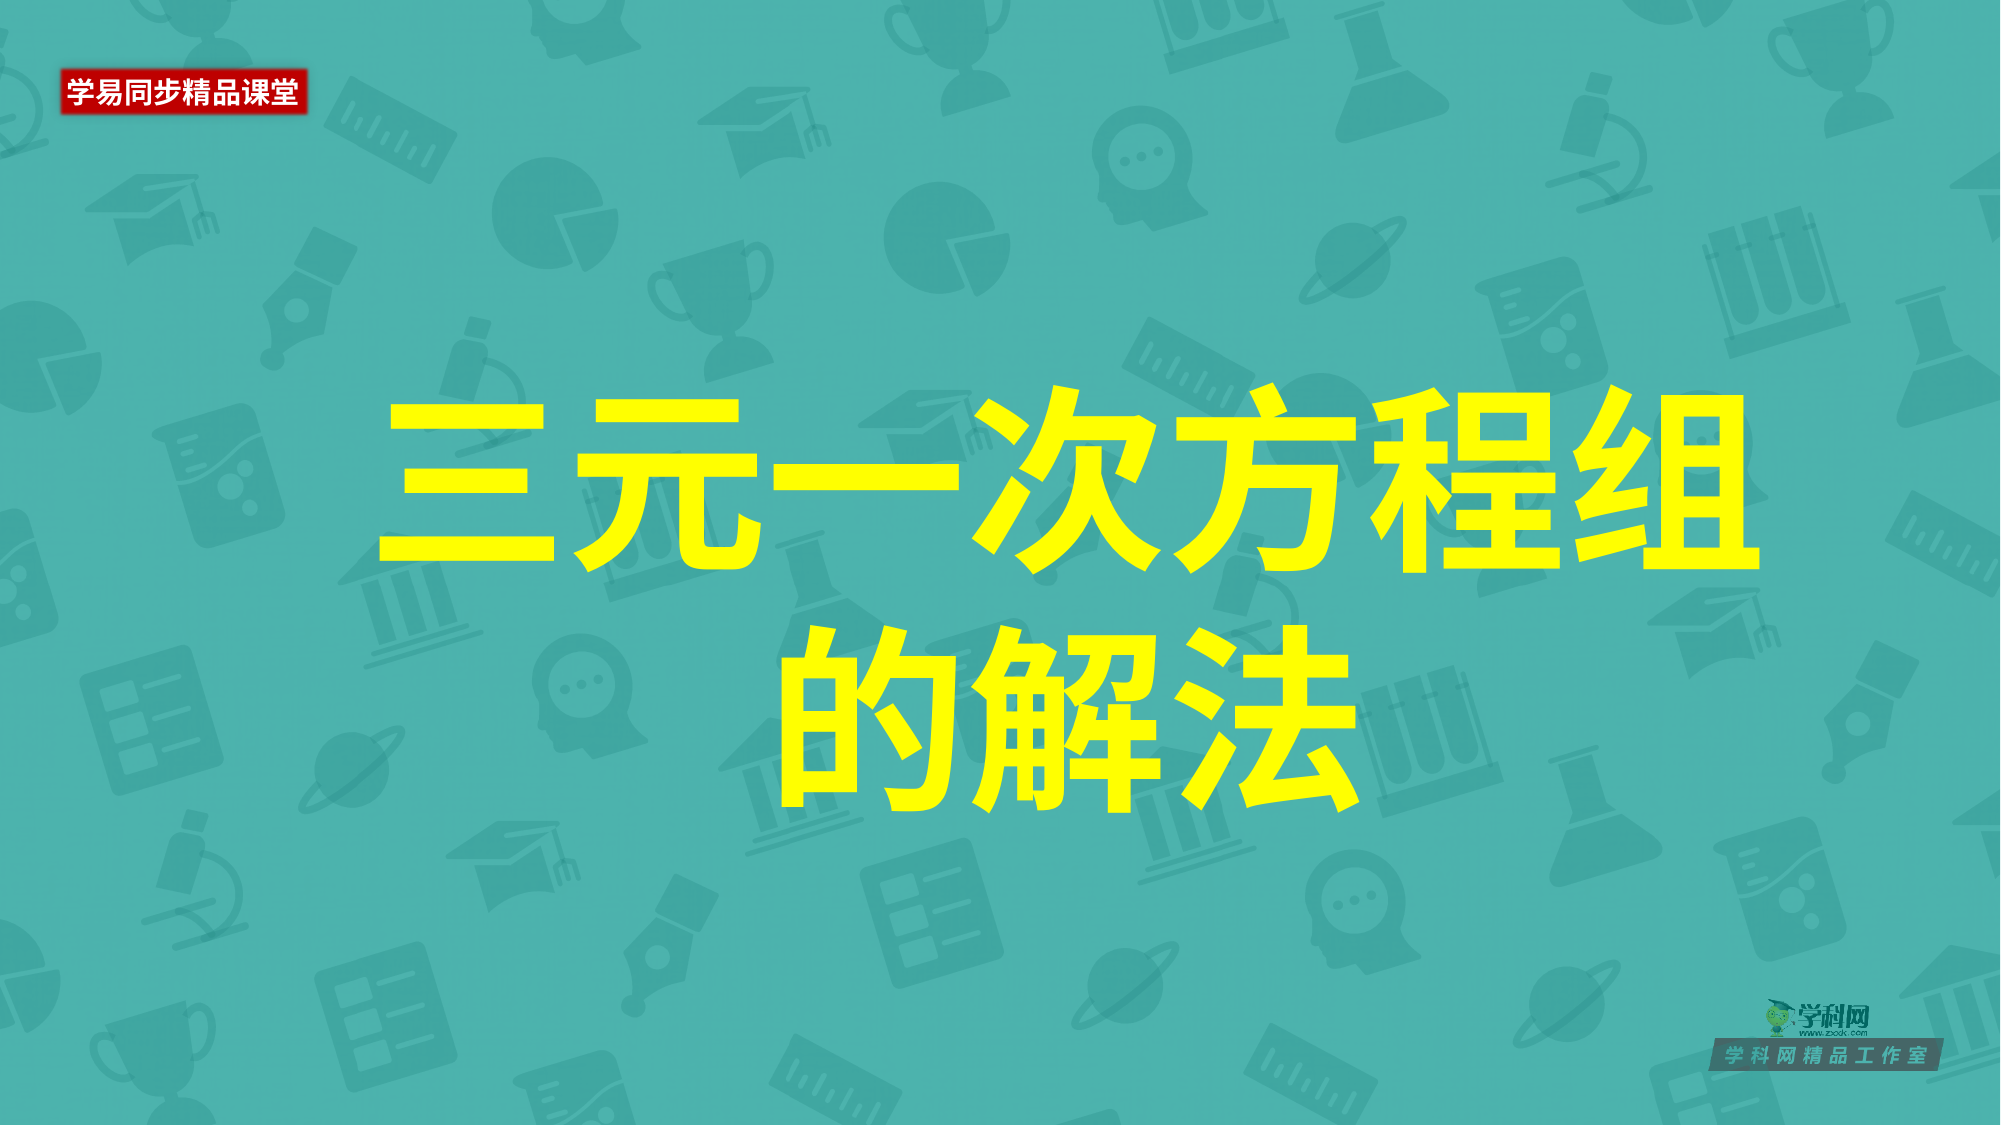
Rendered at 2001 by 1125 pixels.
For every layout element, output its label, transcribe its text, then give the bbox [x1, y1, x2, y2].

picture [0, 0, 2001, 1125]
text_box 学易同步精品课堂 [63, 71, 305, 112]
text_box 三元一次方程组的解法 [256, 348, 1878, 844]
